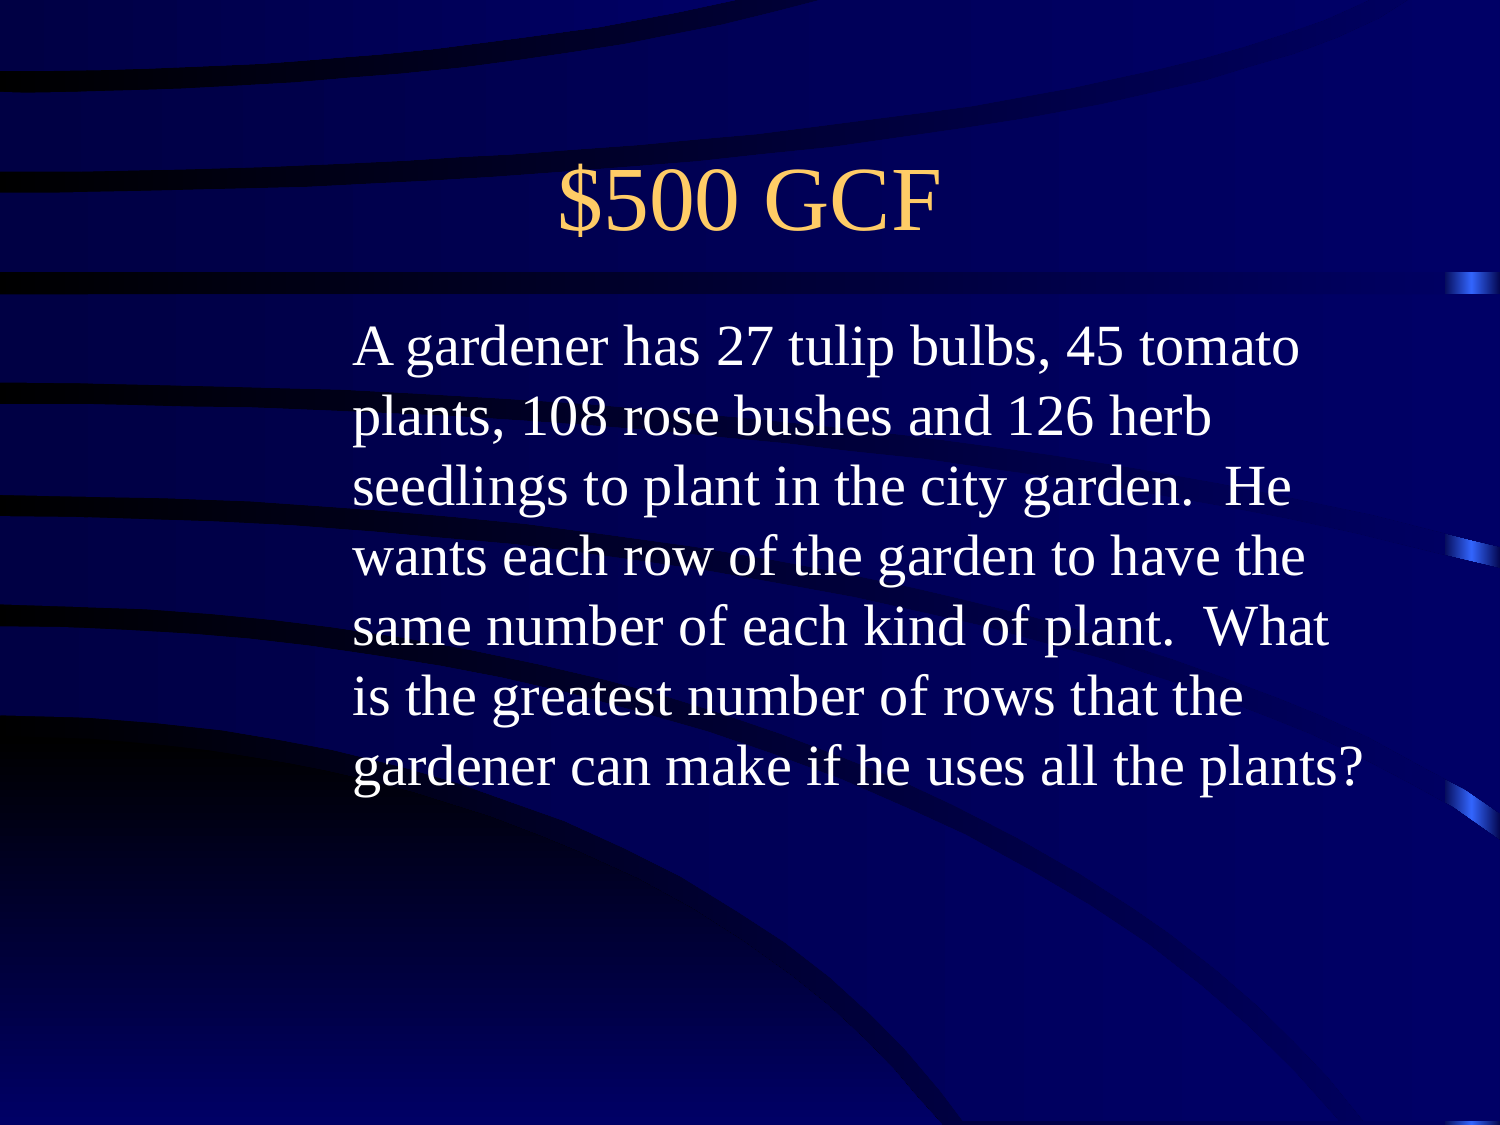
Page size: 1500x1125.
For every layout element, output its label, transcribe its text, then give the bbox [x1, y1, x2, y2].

text_box A gardener has 27 tulip bulbs, 45 tomato plants, 108 rose bushes and 126 herb seedlings to plant in the city garden. He wants each row of the garden to have the same number of each kind of plant. What is the greatest number of rows that the gardener can make if he uses all the plants? [337, 299, 1388, 805]
title $500 GCF [112, 99, 1388, 288]
